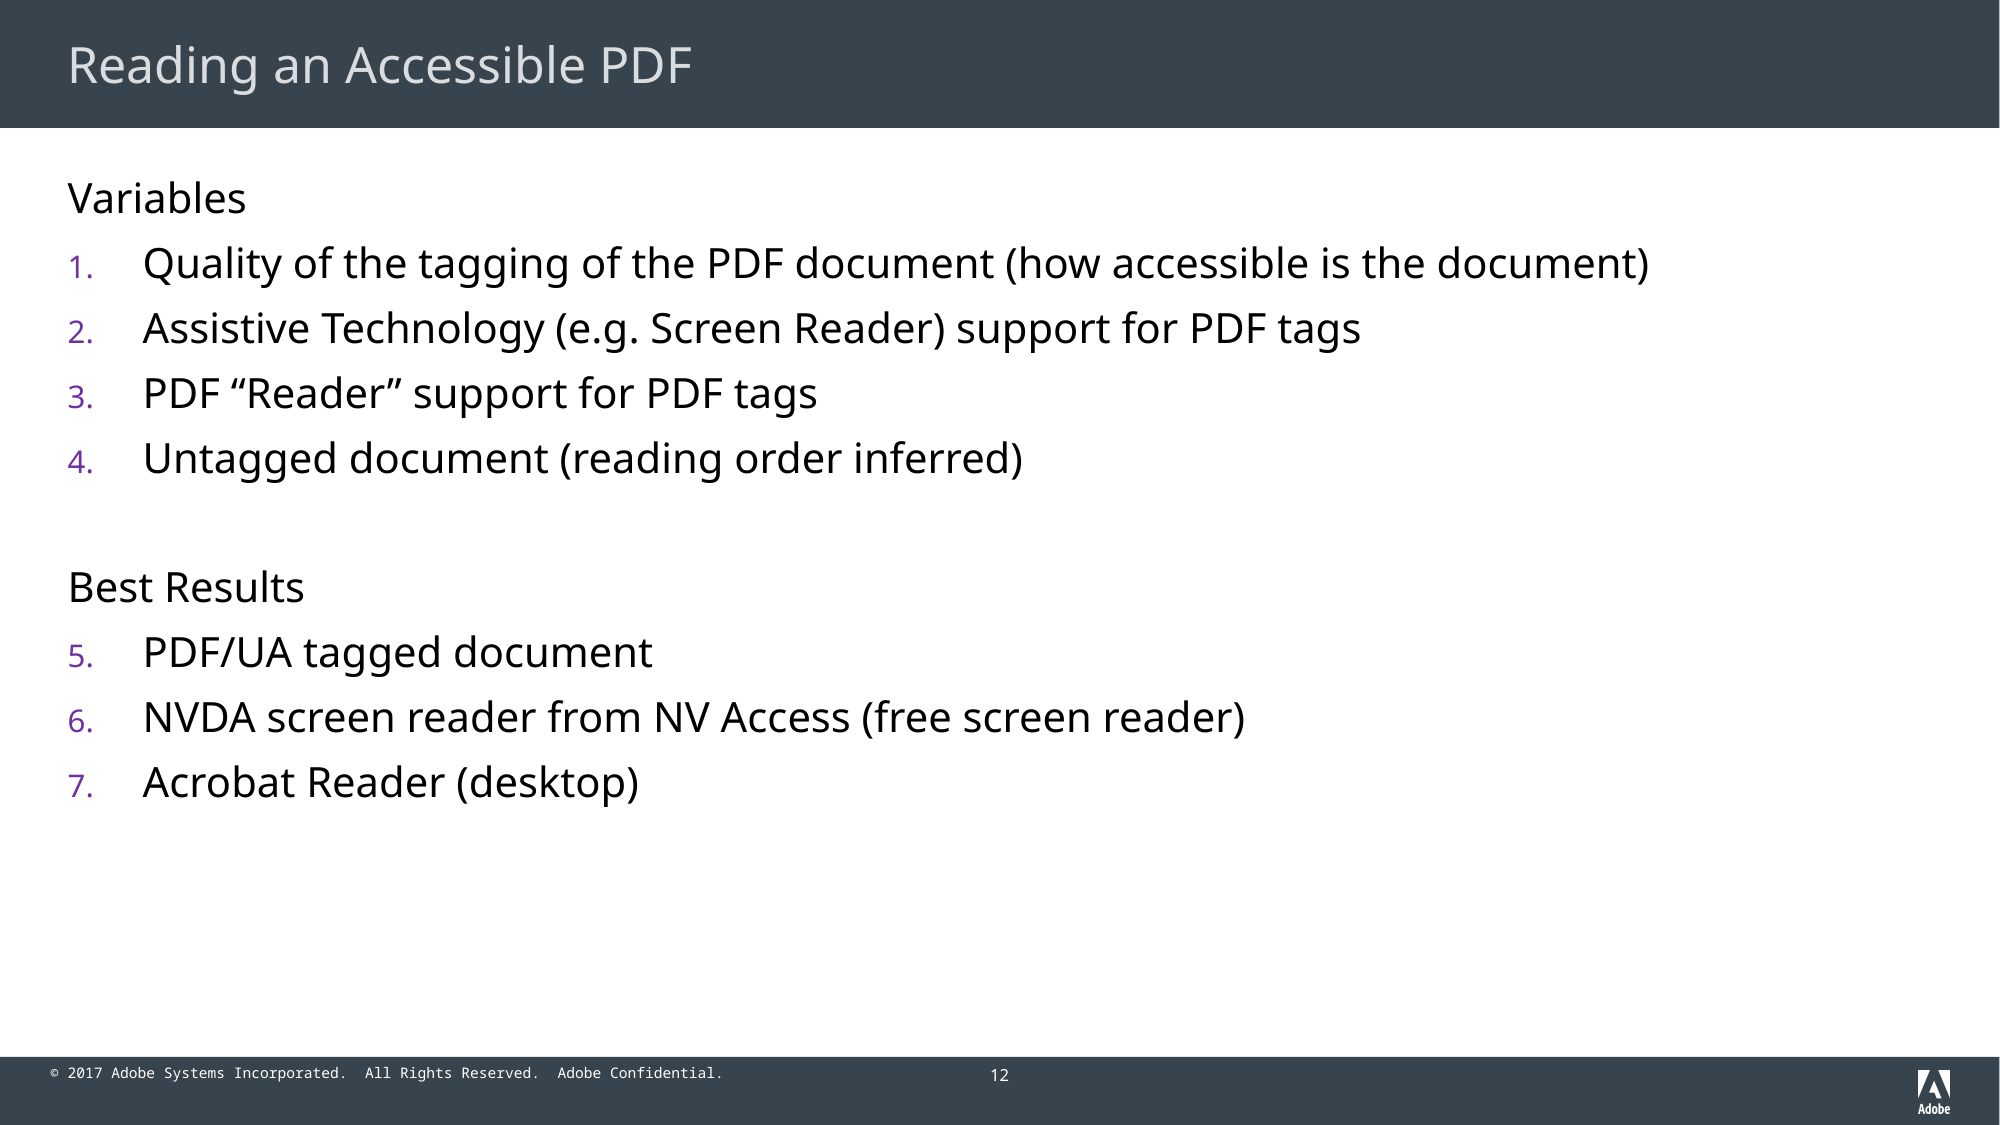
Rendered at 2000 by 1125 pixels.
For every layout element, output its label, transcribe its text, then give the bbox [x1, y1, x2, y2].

title Reading an Accessible PDF [49, 30, 1950, 98]
slide_number 12 [916, 1062, 1083, 1091]
picture [1918, 1070, 1950, 1114]
list Variables Quality of the tagging of the PDF document (how accessible is the document) Assistive Technology (e.g. Screen Reader) support for PDF tags PDF “Reader” support for PDF tags Untagged document (reading order inferred) Best Results PDF/UA tagged document NVDA screen reader from NV Access (free screen reader) Acrobat Reader (desktop) [49, 162, 1950, 1013]
